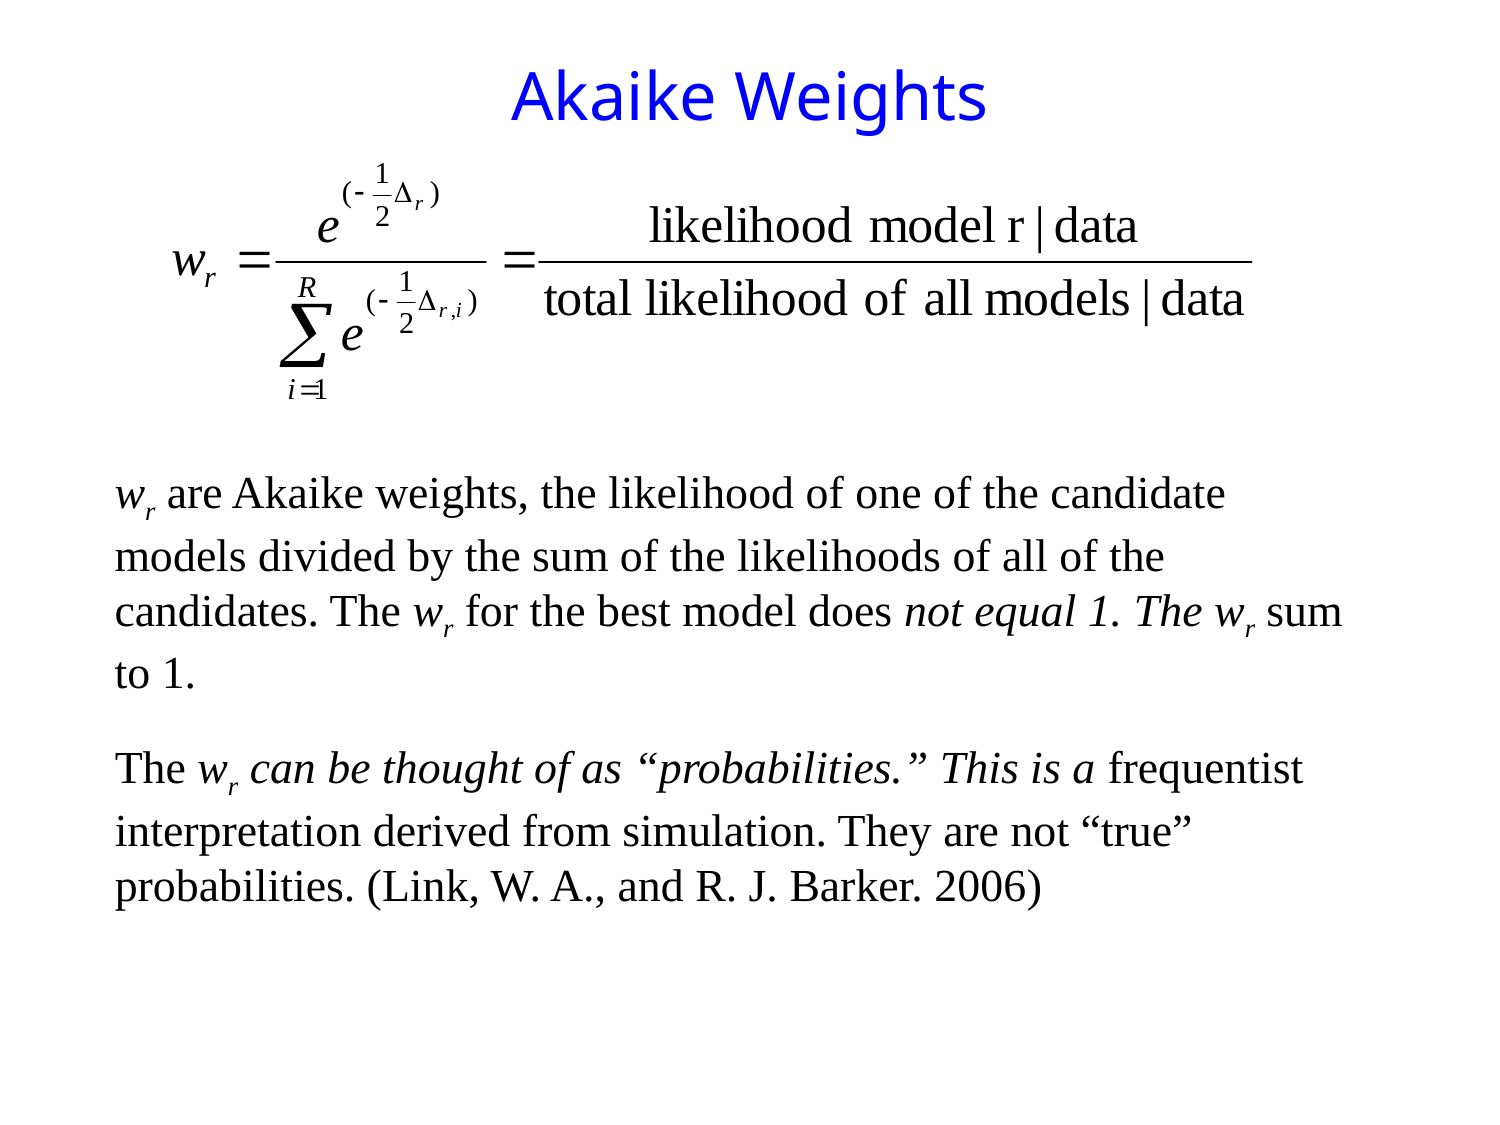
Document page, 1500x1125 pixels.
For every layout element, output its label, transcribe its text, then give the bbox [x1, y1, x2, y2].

title Akaike Weights [75, 0, 1425, 188]
text_box The wr can be thought of as “probabilities.” This is a frequentist interpretation derived from simulation. They are not “true” probabilities. (Link, W. A., and R. J. Barker. 2006) [99, 730, 1350, 918]
text_box wr are Akaike weights, the likelihood of one of the candidate models divided by the sum of the likelihoods of all of the candidates. The wr for the best model does not equal 1. The wr sum to 1. [99, 455, 1363, 706]
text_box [162, 149, 1263, 409]
